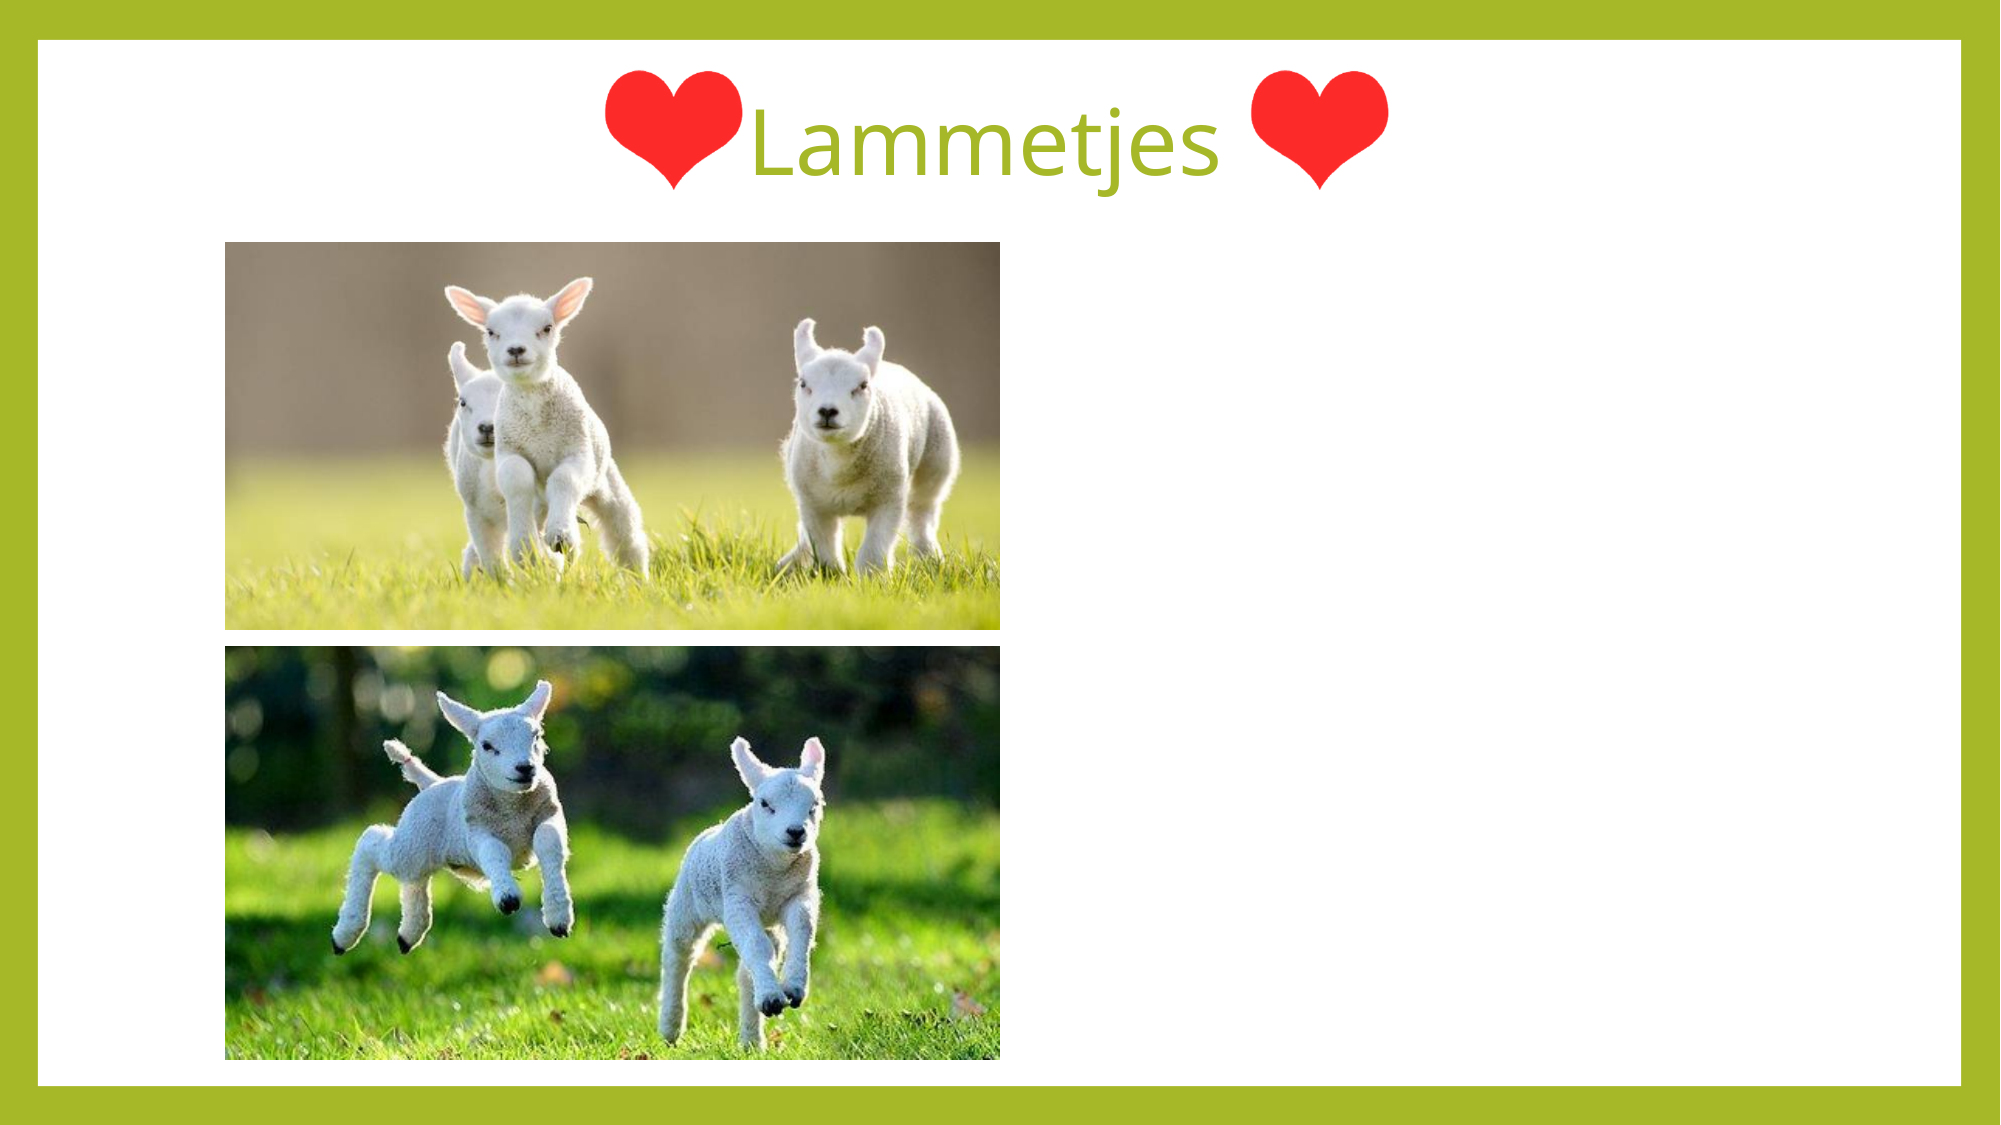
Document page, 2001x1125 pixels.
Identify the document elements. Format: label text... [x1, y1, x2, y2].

picture [1235, 46, 1404, 214]
title Lammetjes [187, 34, 1808, 257]
picture [224, 242, 1000, 630]
picture [590, 46, 758, 214]
picture [224, 646, 1000, 1061]
